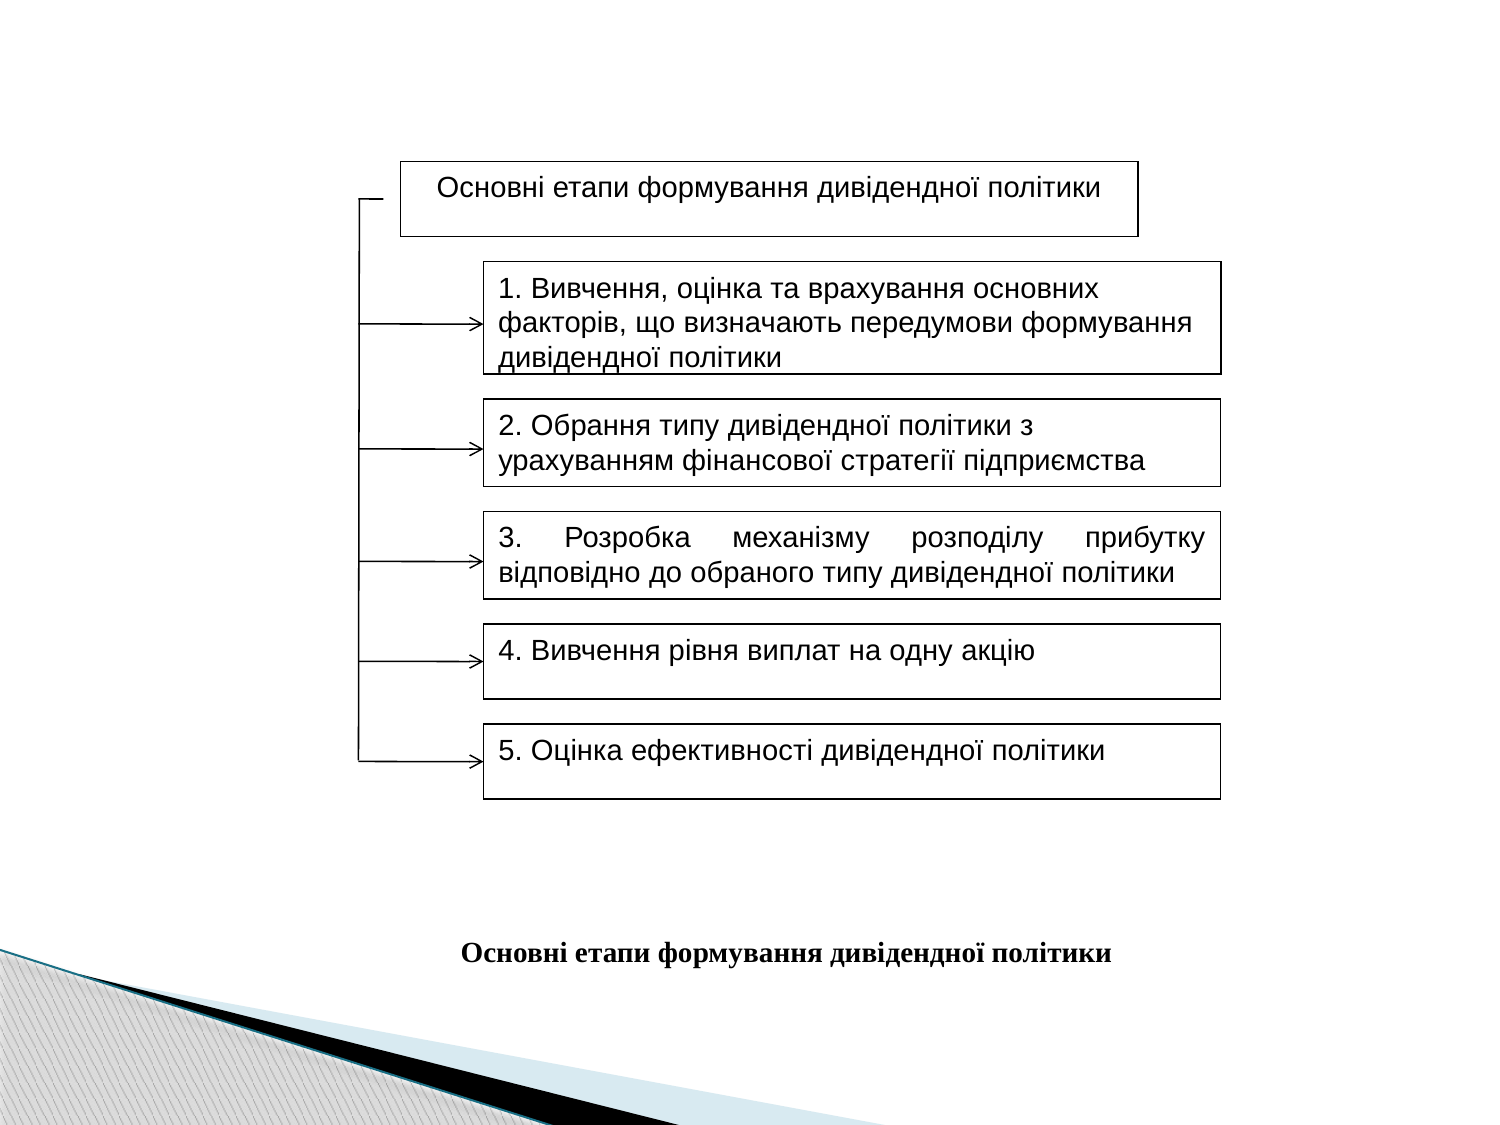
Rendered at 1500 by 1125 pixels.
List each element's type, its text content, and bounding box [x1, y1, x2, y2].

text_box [312, 148, 1239, 826]
text_box Основні етапи формування дивідендної політики [442, 846, 1130, 976]
